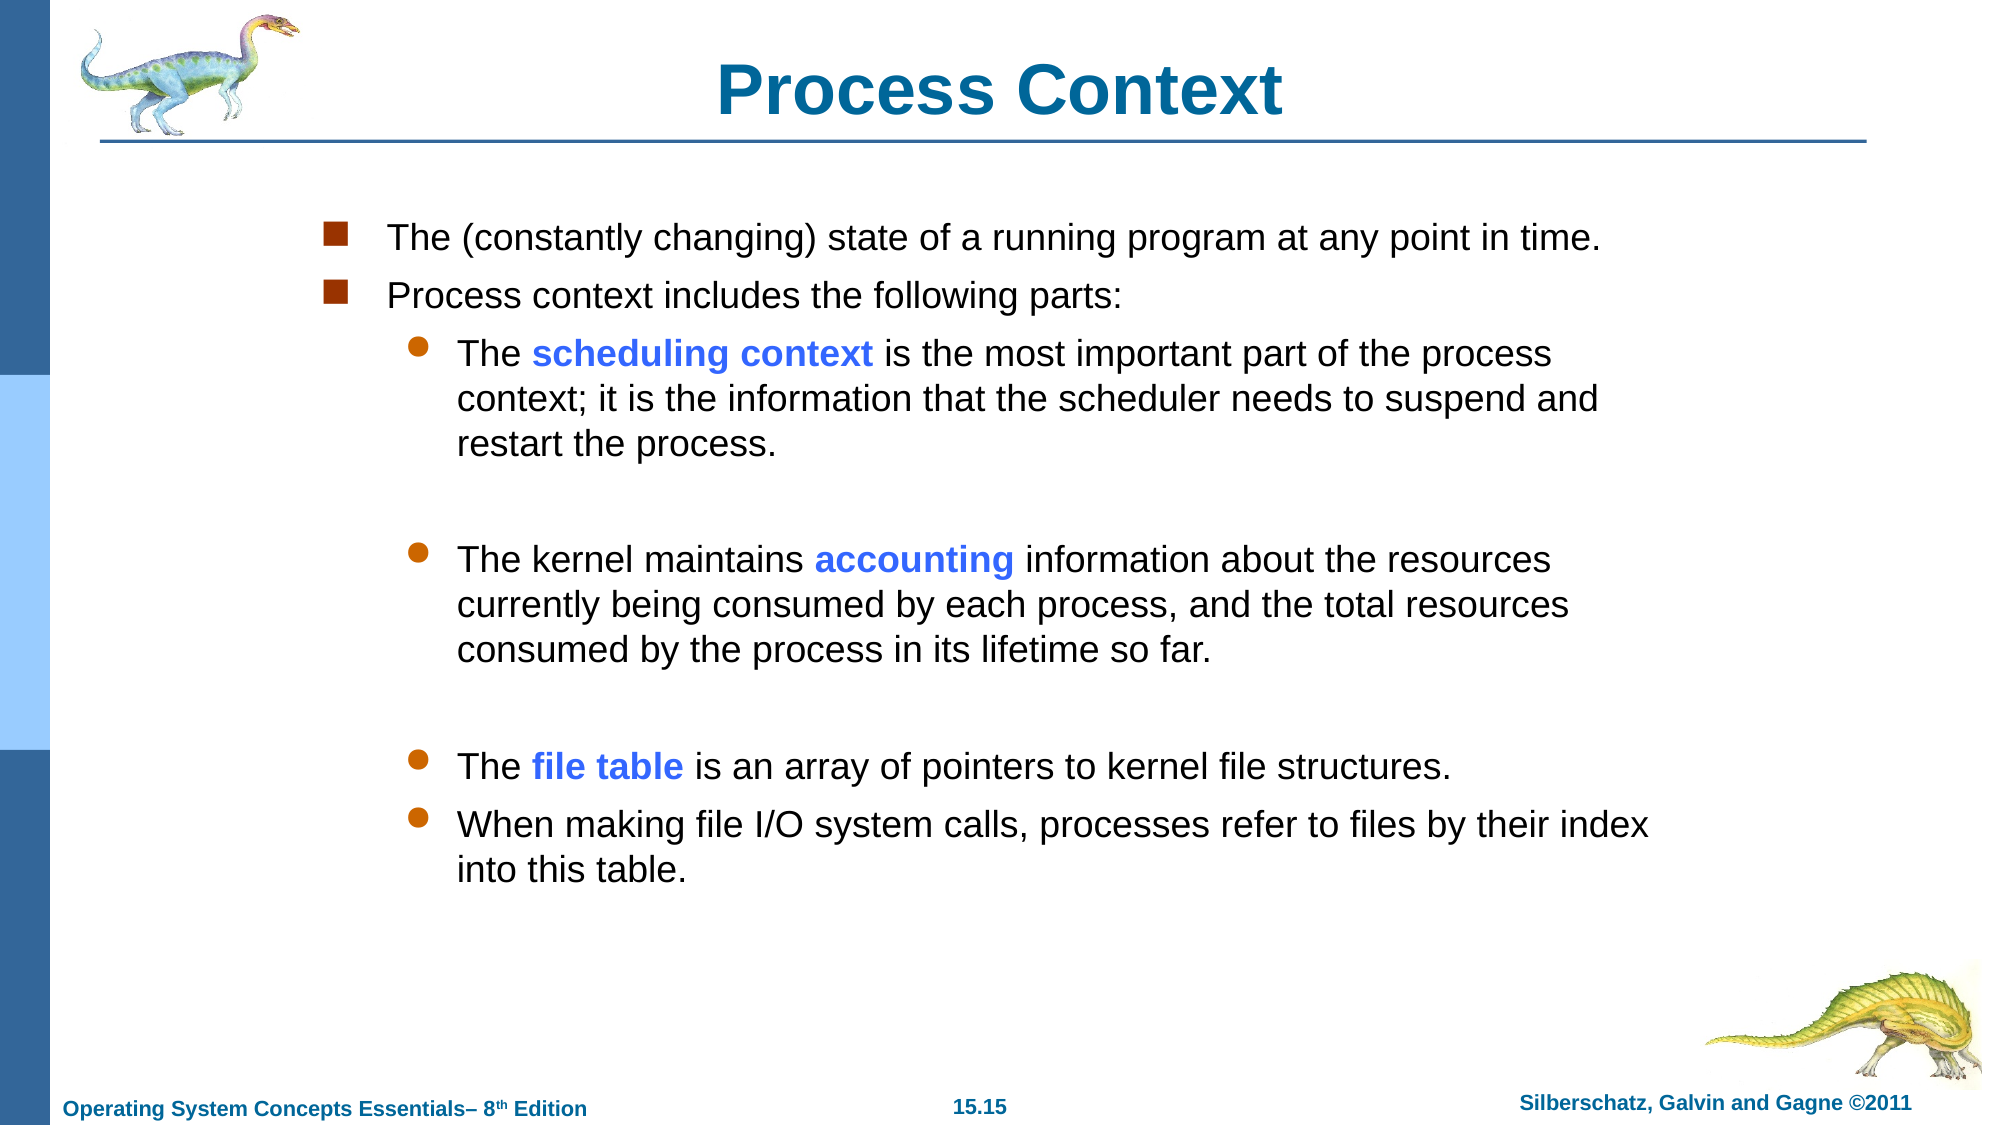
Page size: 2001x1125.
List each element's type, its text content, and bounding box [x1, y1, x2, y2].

picture [62, 0, 324, 149]
list The (constantly changing) state of a running program at any point in time. Process context includes the following parts: The scheduling context is the most important part of the process context; it is the information that the scheduler needs to suspend and restart the process. The kernel maintains accounting information about the resources currently being consumed by each process, and the total resources consumed by the process in its lifetime so far. The file table is an array of pointers to kernel file structures. When making file I/O system calls, processes refer to files by their index into this table. [305, 202, 1716, 1002]
picture [1700, 959, 1982, 1090]
title Process Context [99, 45, 1900, 141]
